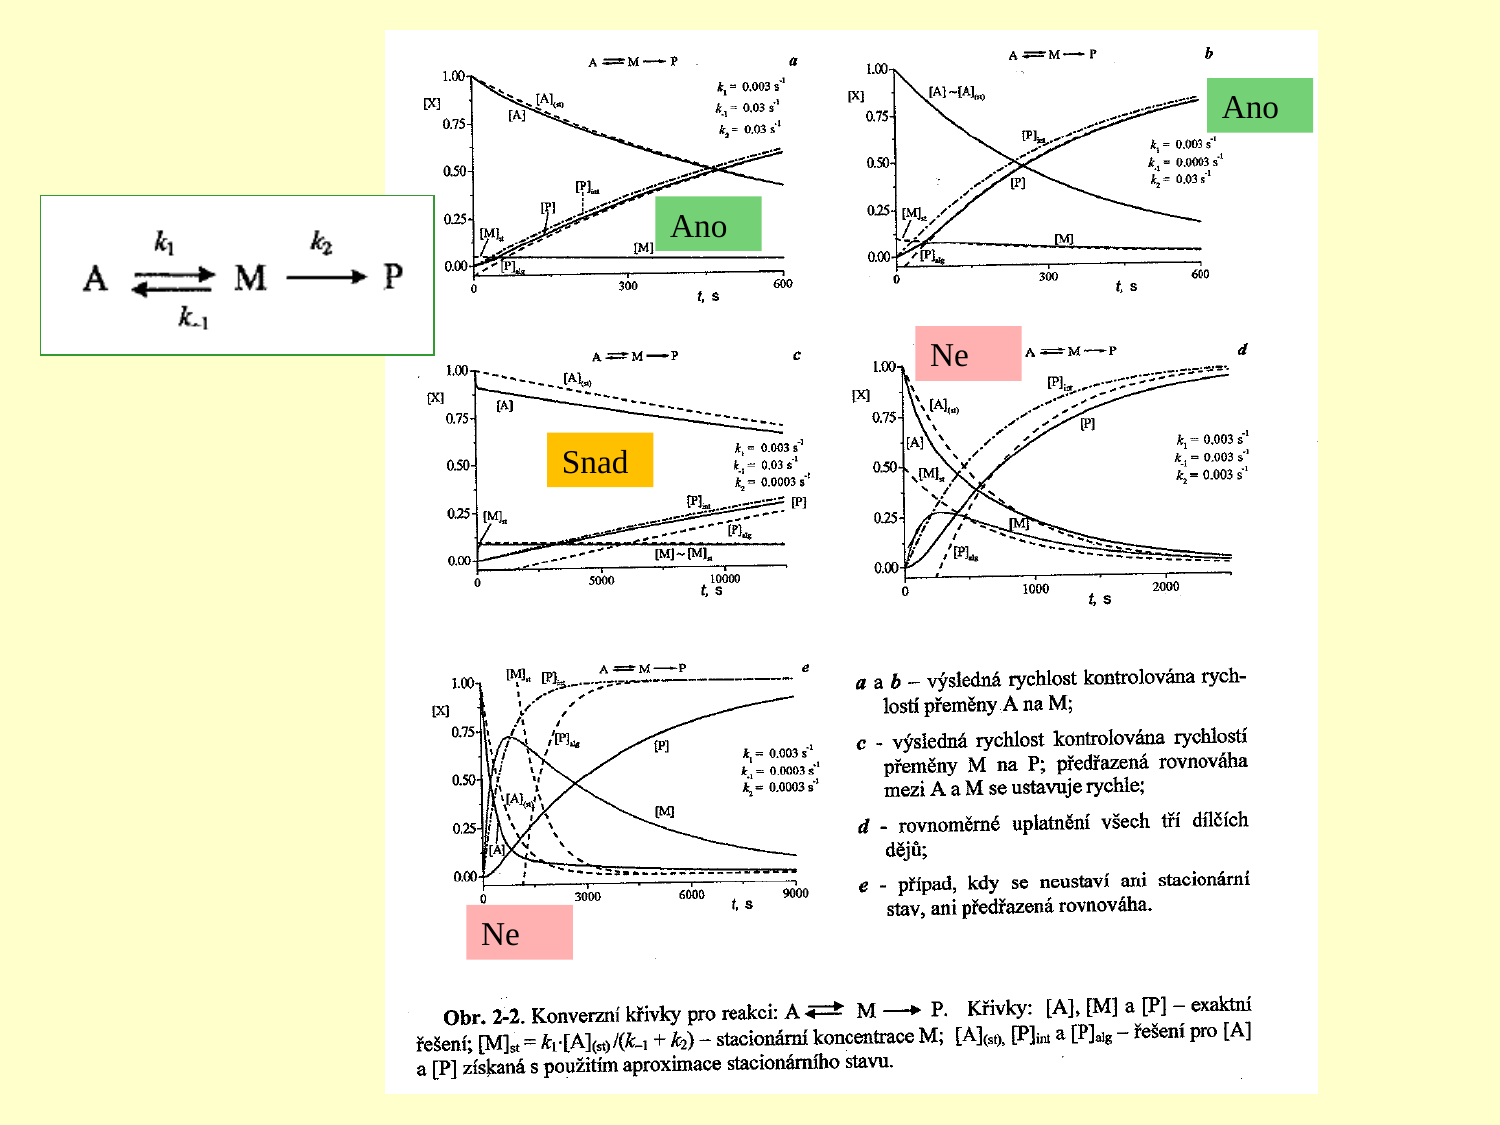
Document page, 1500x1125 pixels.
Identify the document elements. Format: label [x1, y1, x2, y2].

picture [40, 30, 1318, 1095]
